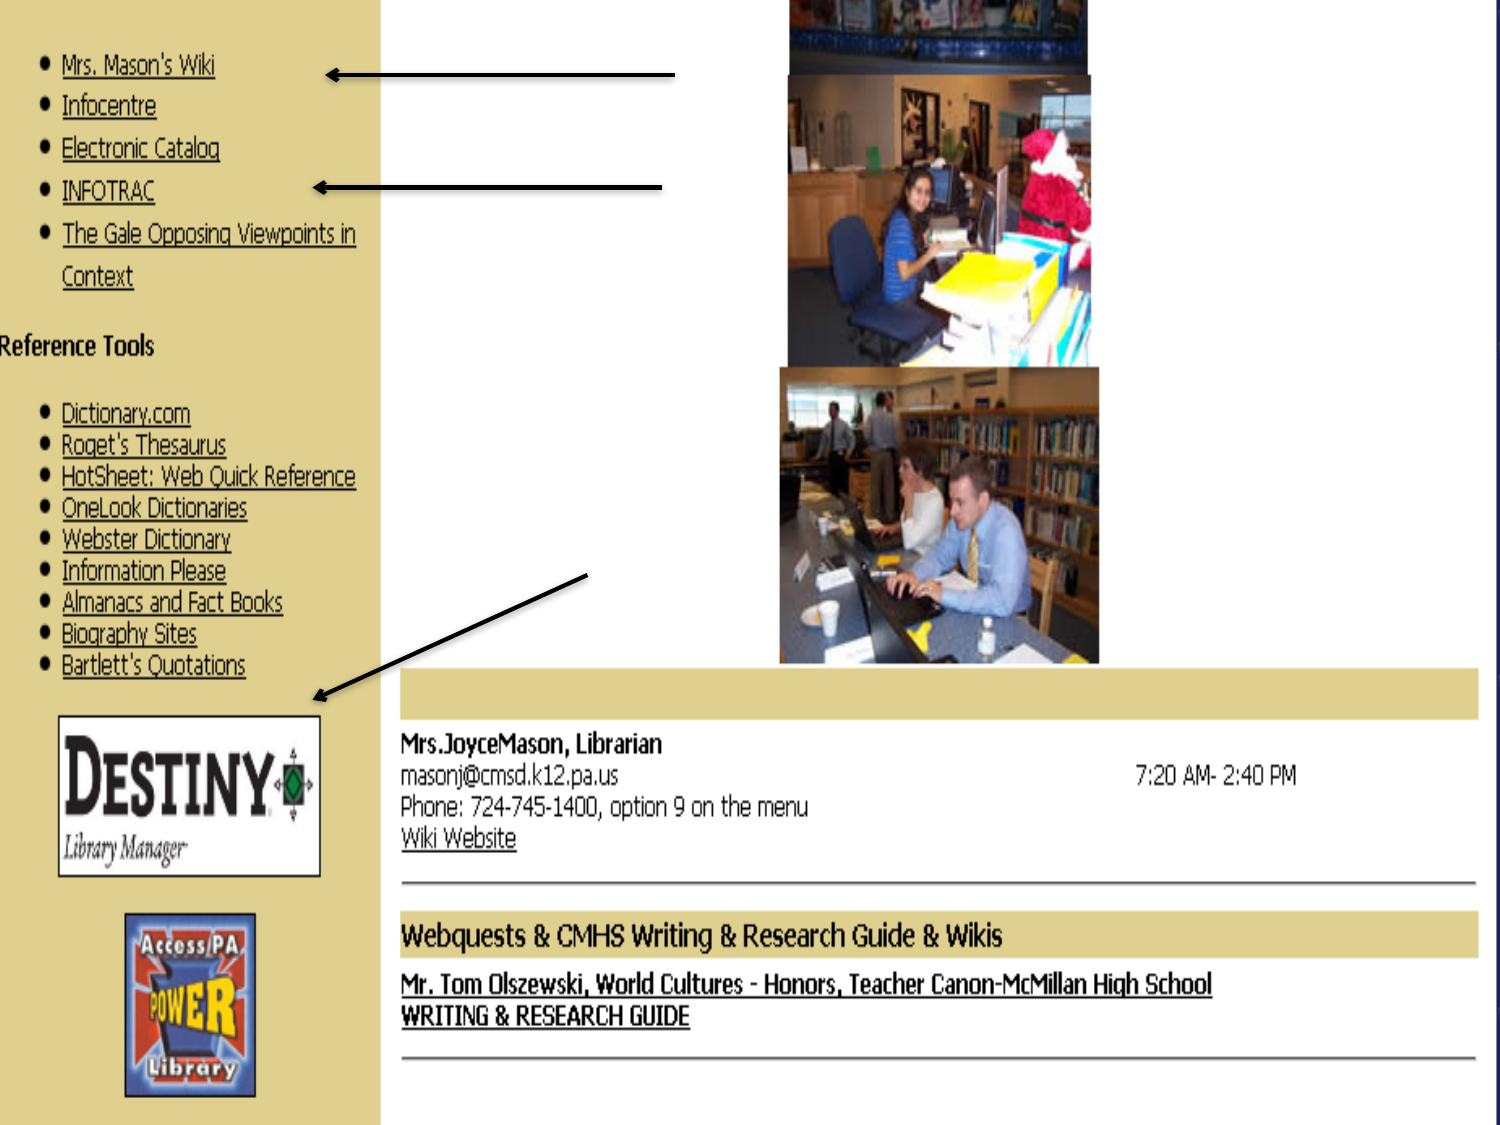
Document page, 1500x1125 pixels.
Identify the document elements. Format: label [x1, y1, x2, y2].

text_box [312, 574, 588, 701]
picture [0, 0, 1500, 1125]
